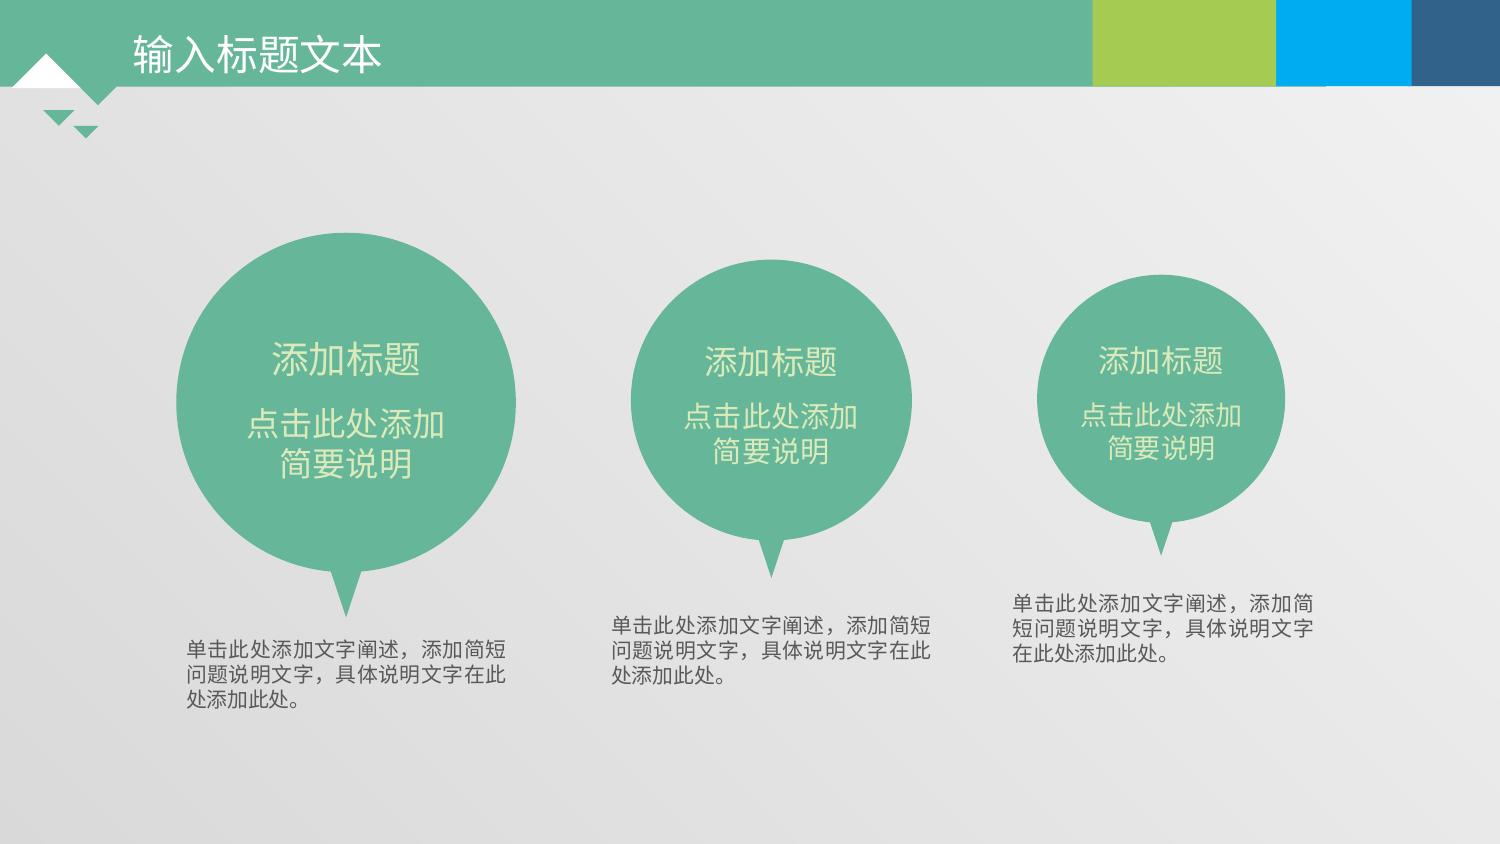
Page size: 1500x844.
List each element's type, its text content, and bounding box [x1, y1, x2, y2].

text_box 单击此处添加文字阐述，添加简短问题说明文字，具体说明文字在此处添加此处。 [171, 629, 522, 719]
text_box 单击此处添加文字阐述，添加简短问题说明文字，具体说明文字在此处添加此处。 [998, 583, 1329, 674]
text_box 单击此处添加文字阐述，添加简短问题说明文字，具体说明文字在此处添加此处。 [596, 605, 947, 696]
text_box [1036, 274, 1286, 557]
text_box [176, 232, 517, 618]
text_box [630, 259, 913, 579]
